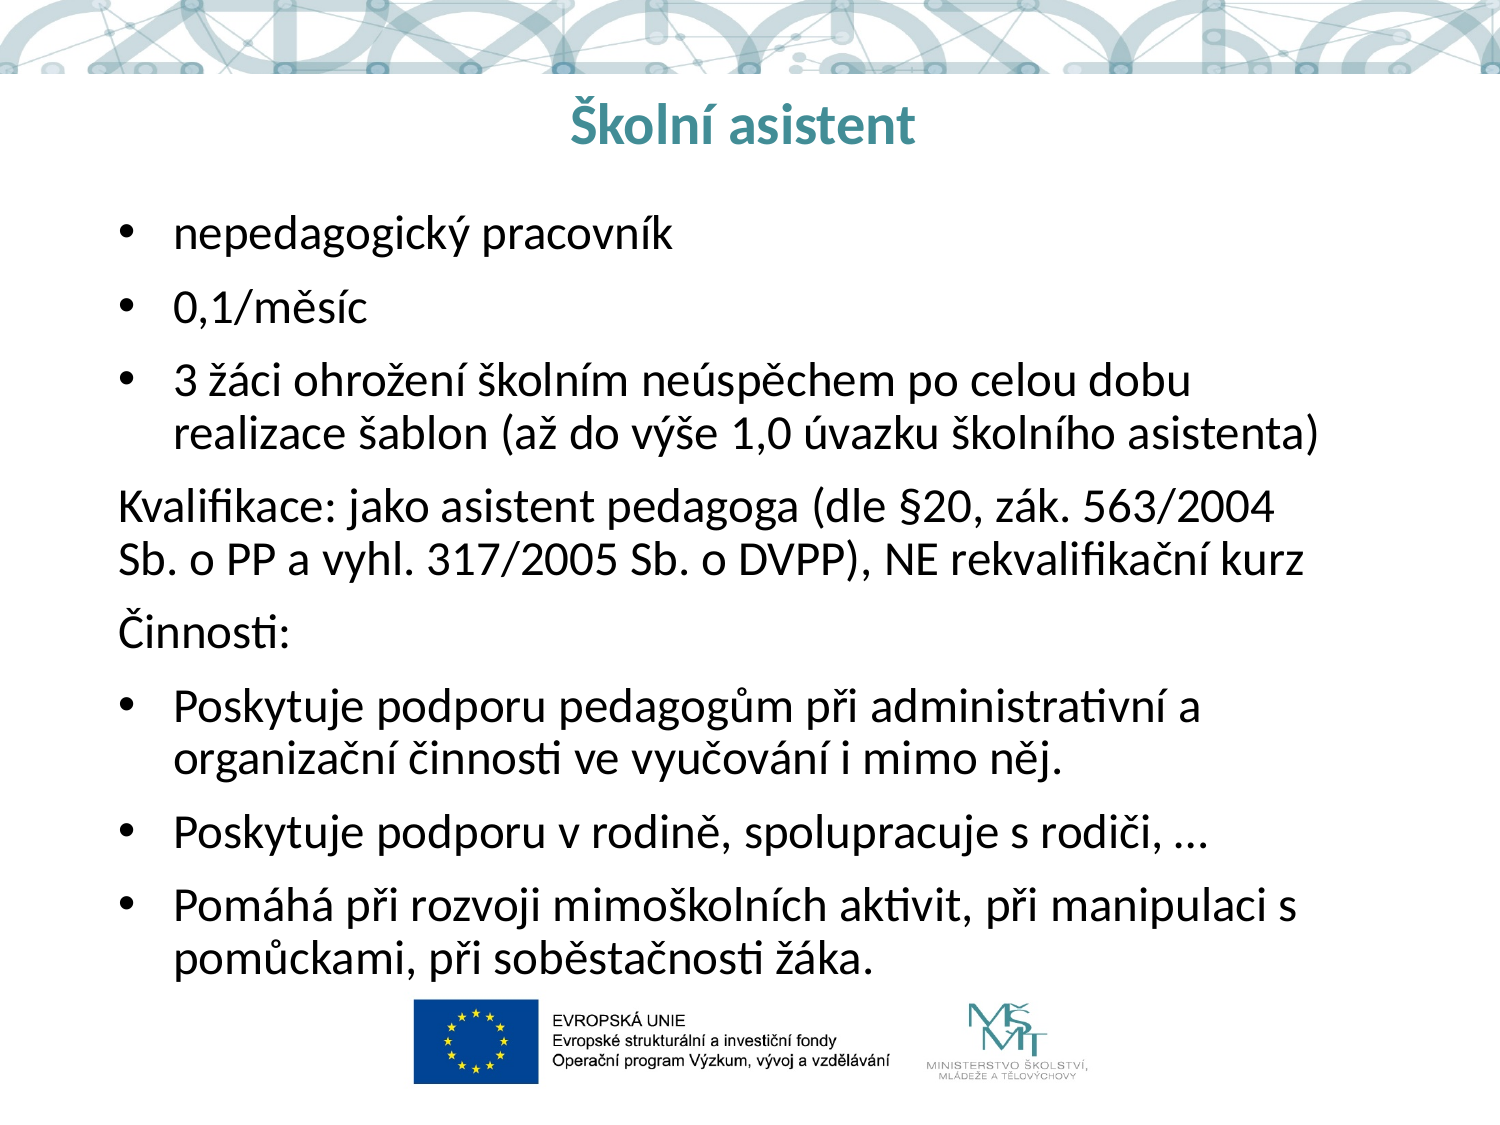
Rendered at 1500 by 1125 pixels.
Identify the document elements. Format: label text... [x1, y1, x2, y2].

picture [371, 1006, 1129, 1125]
picture [0, 0, 1500, 74]
list nepedagogický pracovník 0,1/měsíc 3 žáci ohrožení školním neúspěchem po celou dobu realizace šablon (až do výše 1,0 úvazku školního asistenta) Kvalifikace: jako asistent pedagoga (dle §20, zák. 563/2004 Sb. o PP a vyhl. 317/2005 Sb. o DVPP), NE rekvalifikační kurz Činnosti: Poskytuje podporu pedagogům při administrativní a organizační činnosti ve vyučování i mimo něj. Poskytuje podporu v rodině, spolupracuje s rodiči, … Pomáhá při rozvoji mimoškolních aktivit, při manipulaci s pomůckami, při soběstačnosti žáka. [103, 199, 1348, 1006]
title Školní asistent [103, 52, 1397, 200]
